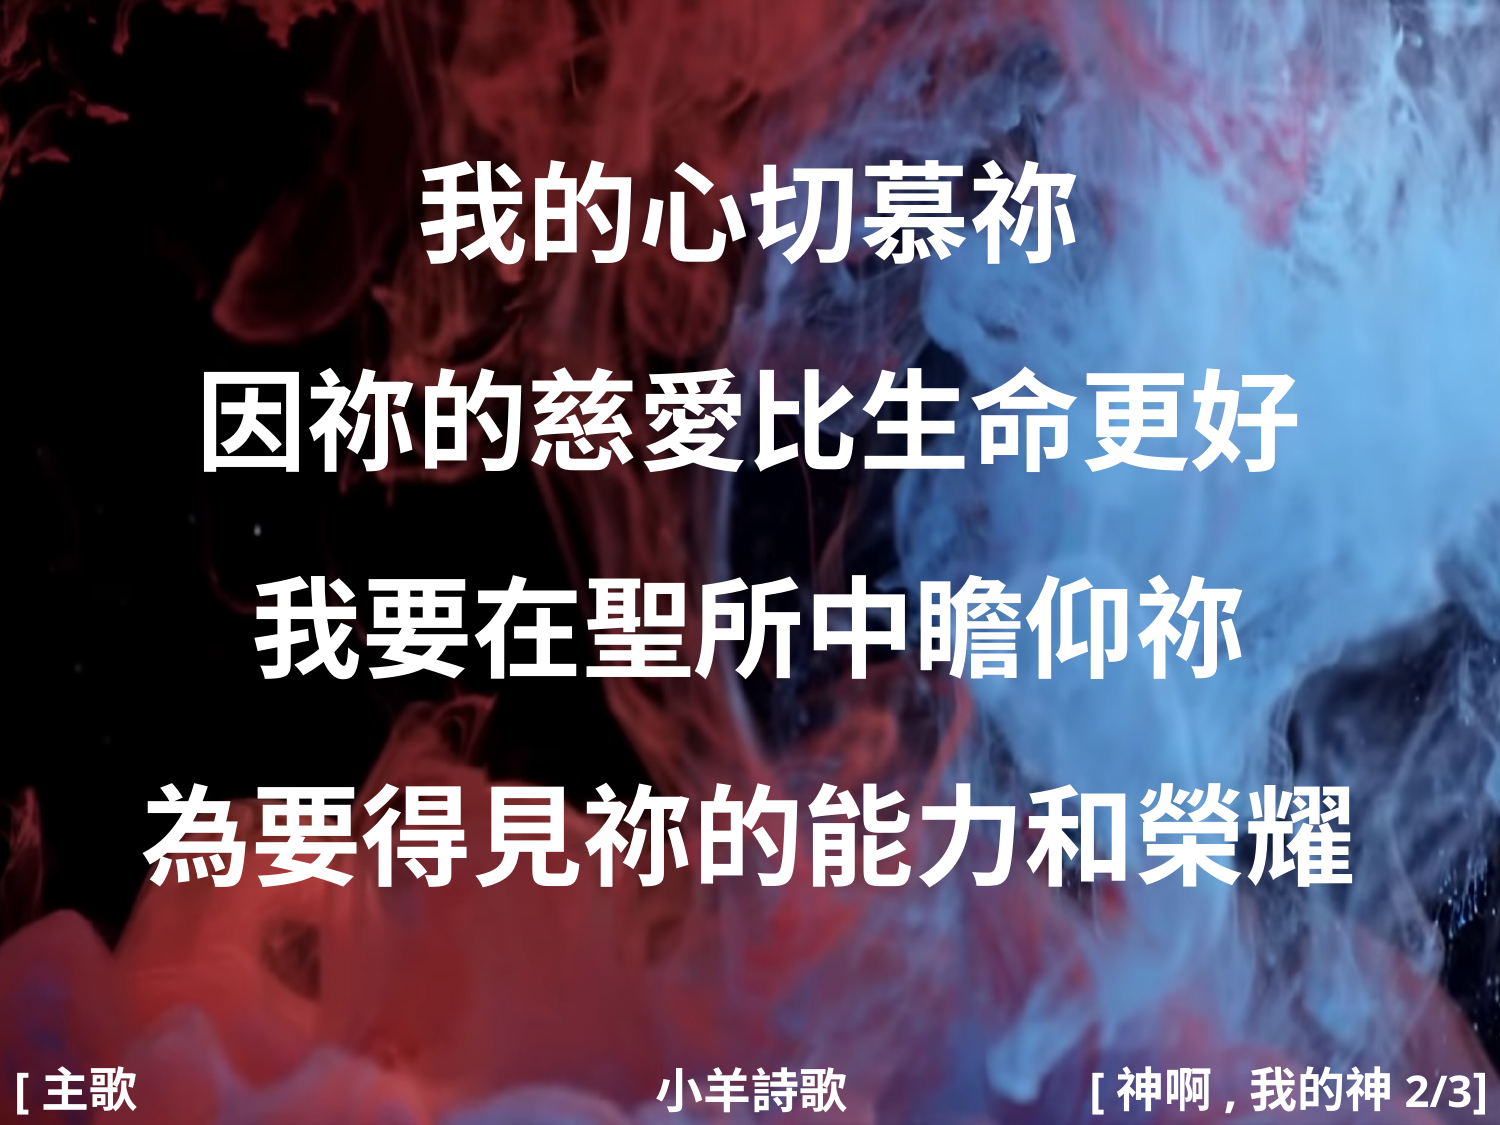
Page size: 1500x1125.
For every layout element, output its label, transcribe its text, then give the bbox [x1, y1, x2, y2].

text_box [主歌2] [0, 1051, 205, 1125]
subtitle 小羊詩歌 [205, 1053, 1029, 1125]
text_box [神啊,我的神2/3] [1029, 1052, 1500, 1125]
text_box 我的心切慕祢 因祢的慈愛比生命更好 我要在聖所中瞻仰祢 為要得見祢的能力和榮耀 [0, 137, 1499, 931]
picture [0, 0, 1500, 1053]
